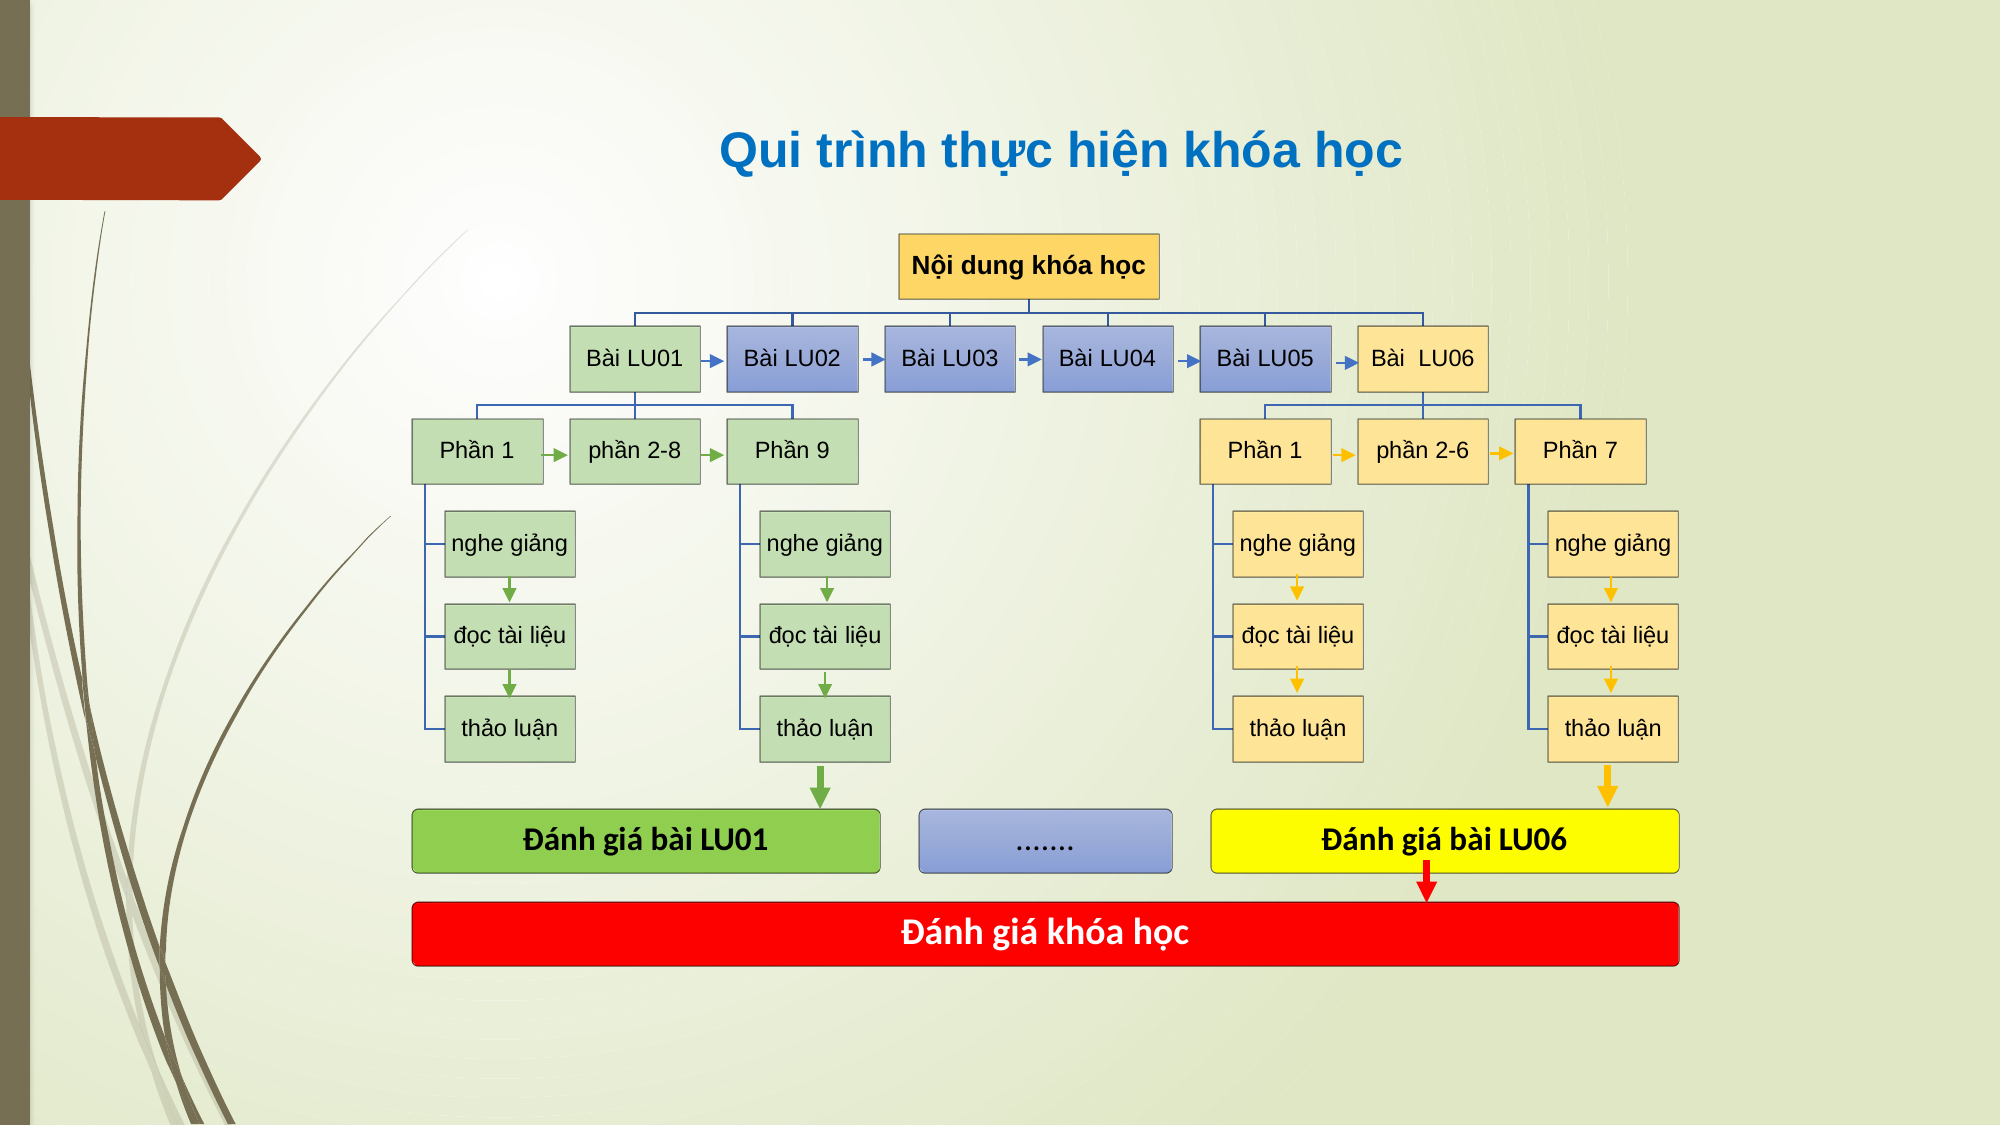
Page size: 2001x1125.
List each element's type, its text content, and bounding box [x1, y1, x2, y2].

picture [397, 222, 1685, 995]
text_box Qui trình thực hiện khóa học [568, 110, 1569, 185]
